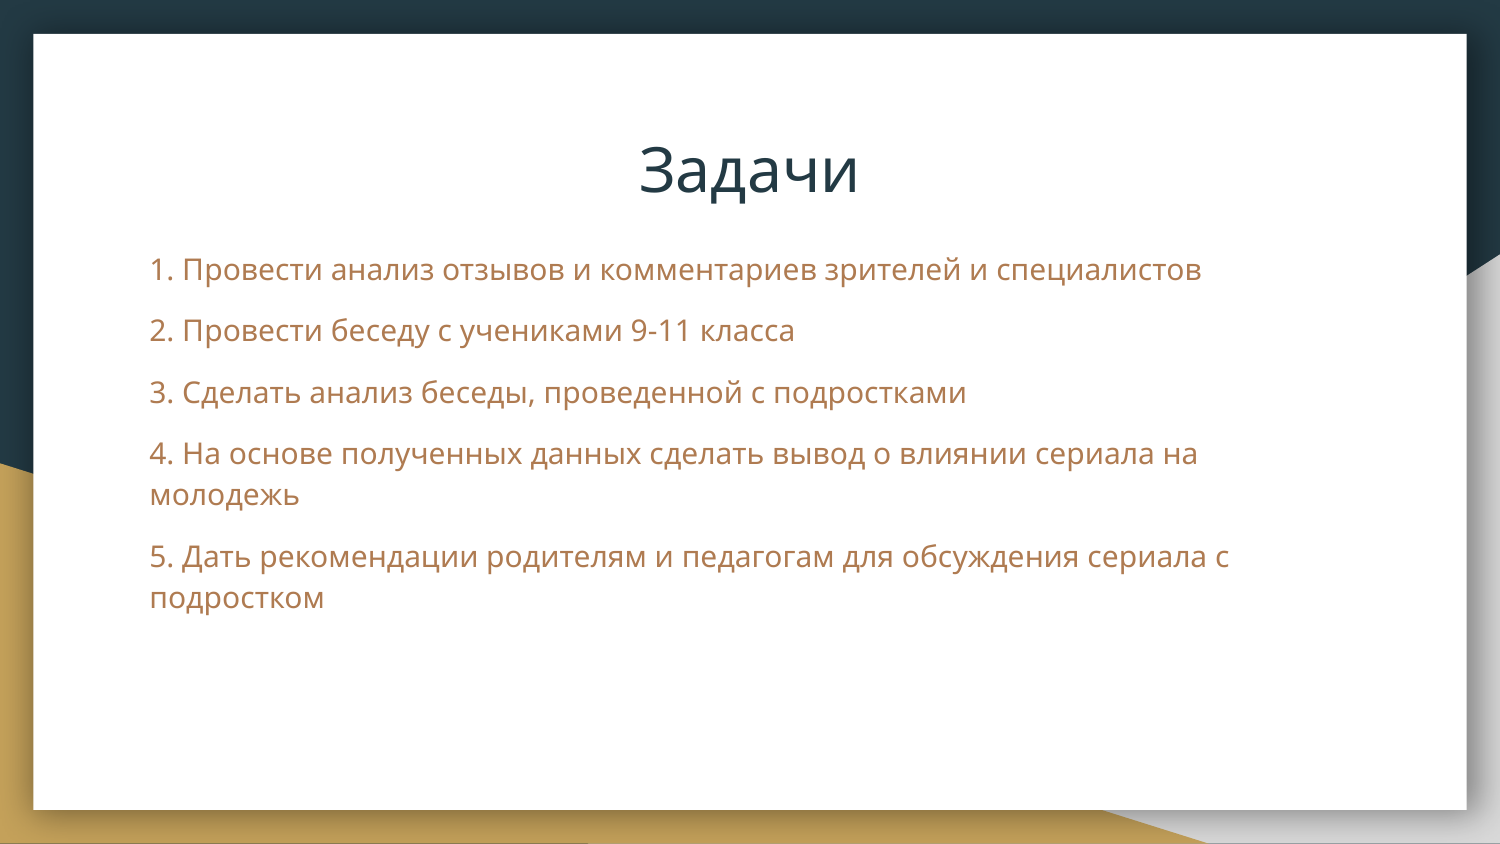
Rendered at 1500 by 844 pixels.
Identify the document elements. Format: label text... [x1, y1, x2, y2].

title Задачи [134, 115, 1366, 230]
list 1. Провести анализ отзывов и комментариев зрителей и специалистов 2. Провести беседу с учениками 9-11 класса 3. Сделать анализ беседы, проведенной с подростками 4. На основе полученных данных сделать вывод о влиянии сериала на молодежь 5. Дать рекомендации родителям и педагогам для обсуждения сериала с подростком [134, 230, 1366, 632]
